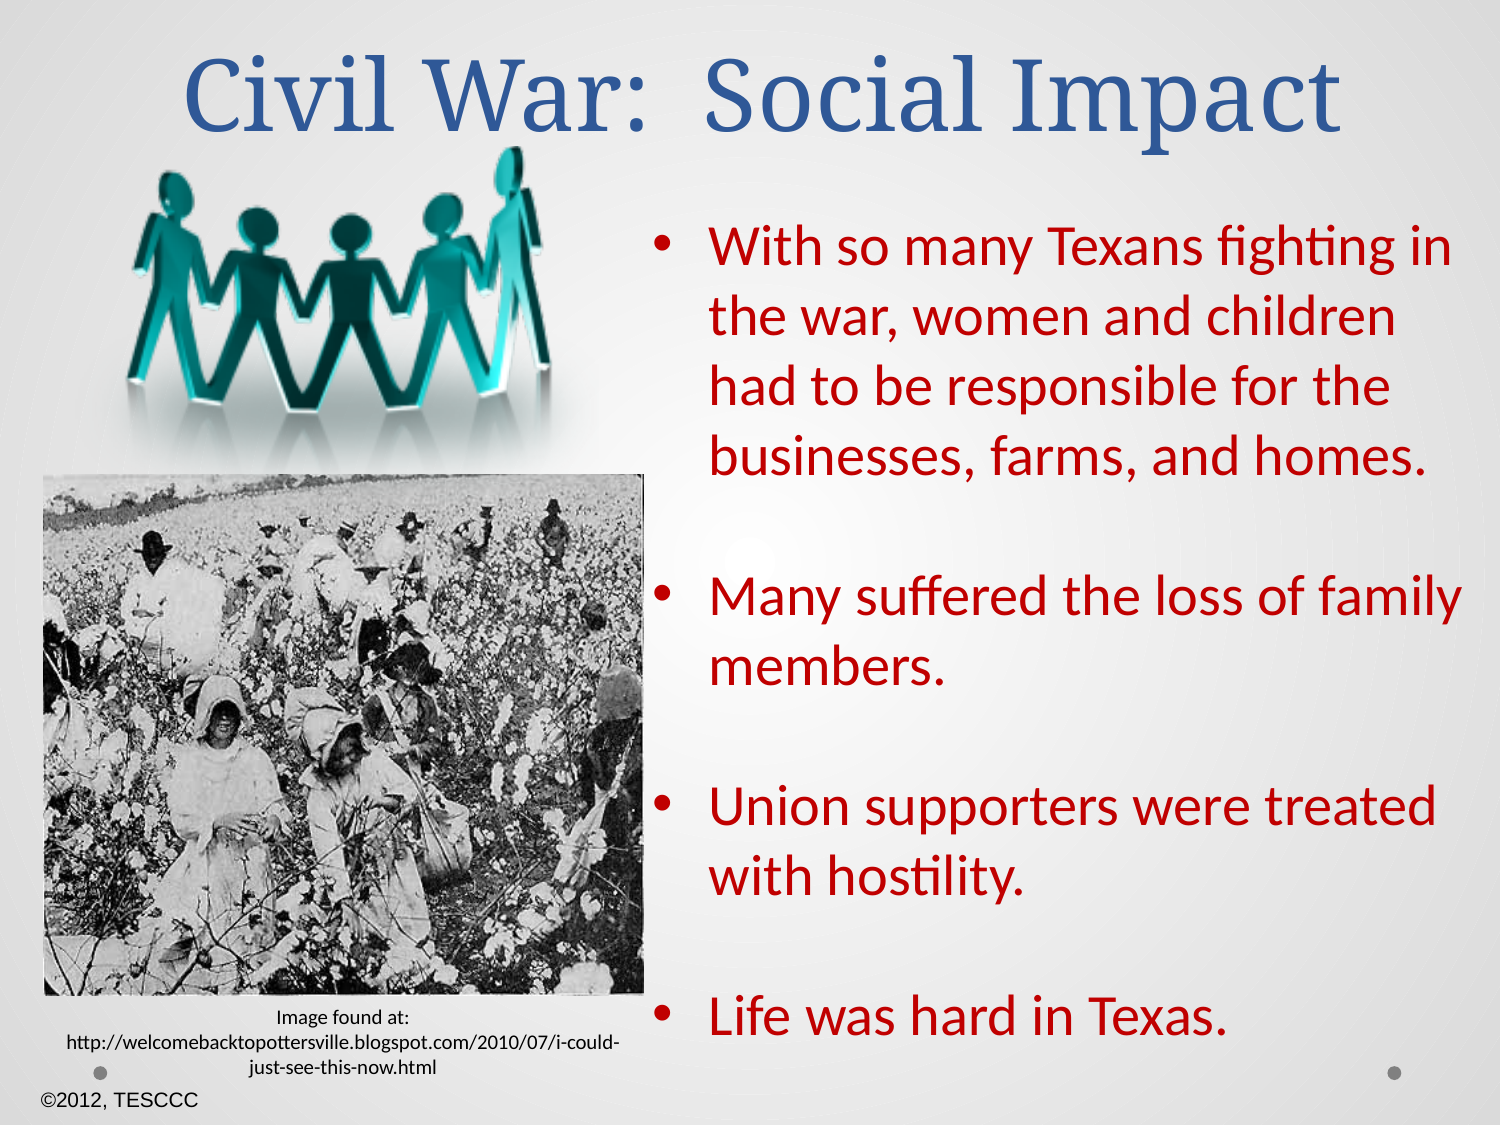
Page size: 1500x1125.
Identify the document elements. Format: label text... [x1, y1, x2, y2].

text_box With so many Texans fighting in the war, women and children had to be responsible for the businesses, farms, and homes. Many suffered the loss of family members. Union supporters were treated with hostility. Life was hard in Texas. [637, 199, 1480, 1055]
picture [43, 146, 644, 997]
text_box ©2012, TESCCC [26, 1079, 364, 1119]
title Civil War: Social Impact [87, 12, 1438, 159]
text_box Image found at: http://welcomebacktopottersville.blogspot.com/2010/07/i-could-just-see-this-now.html [42, 1004, 644, 1086]
